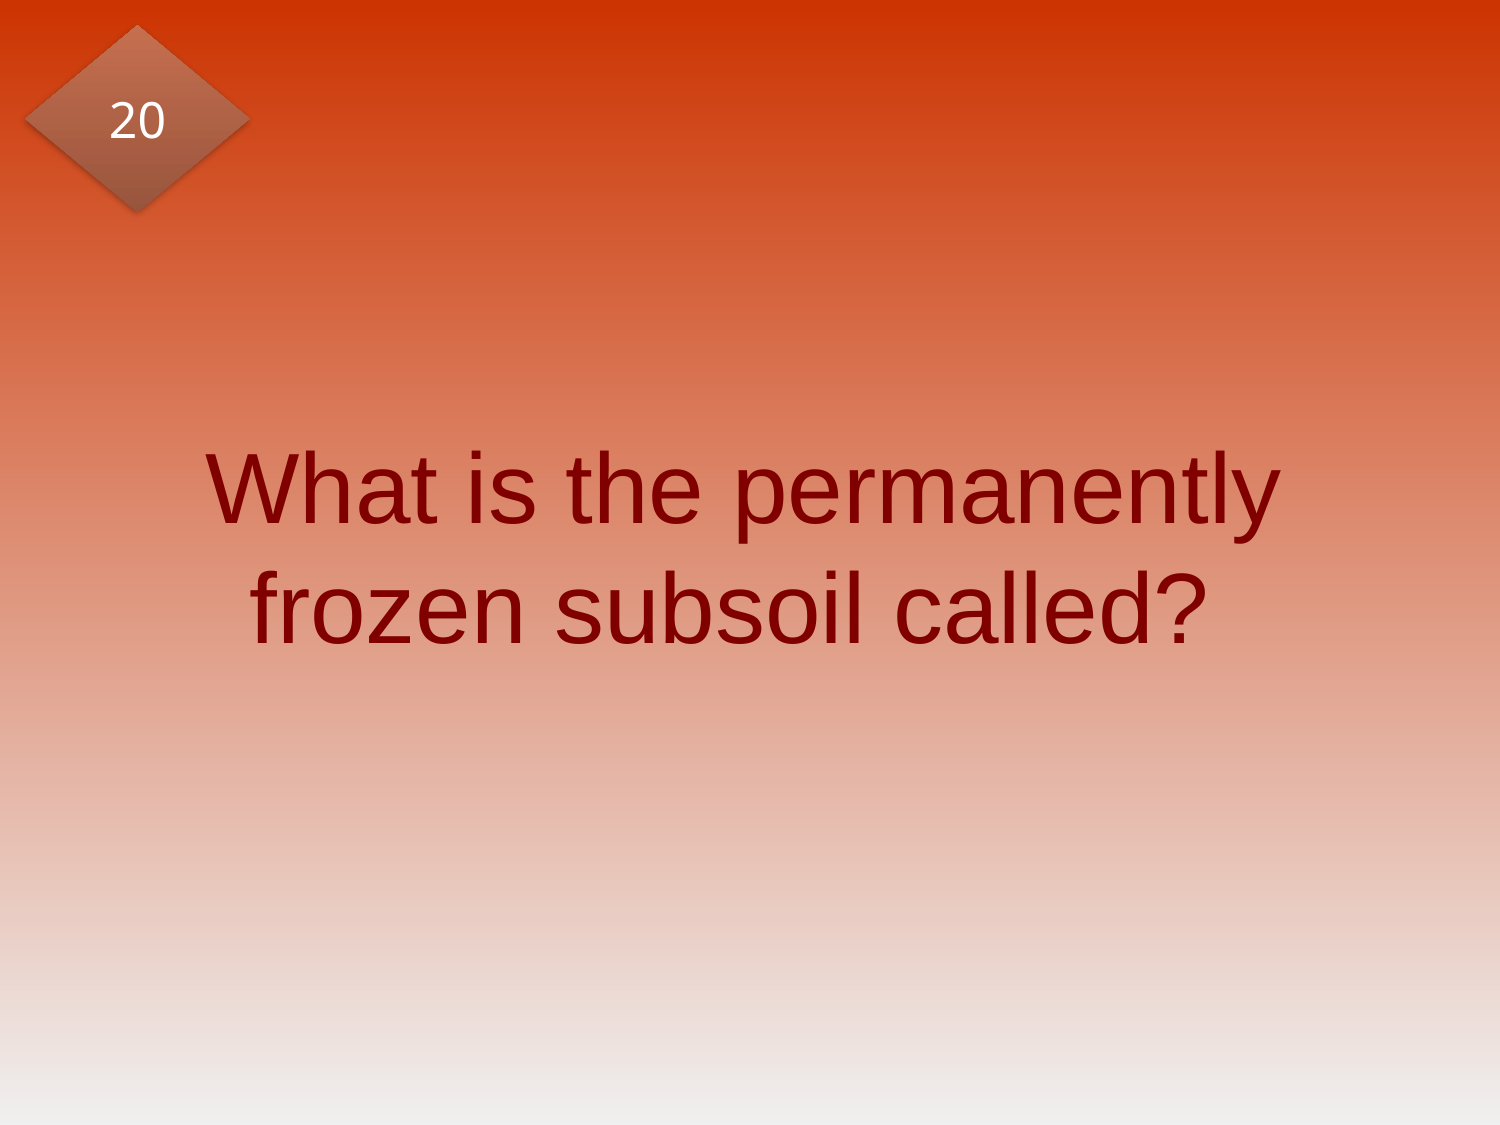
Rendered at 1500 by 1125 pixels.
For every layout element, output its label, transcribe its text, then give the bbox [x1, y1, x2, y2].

text_box 20 [24, 24, 250, 213]
title What is the permanently frozen subsoil called? [99, 174, 1388, 913]
